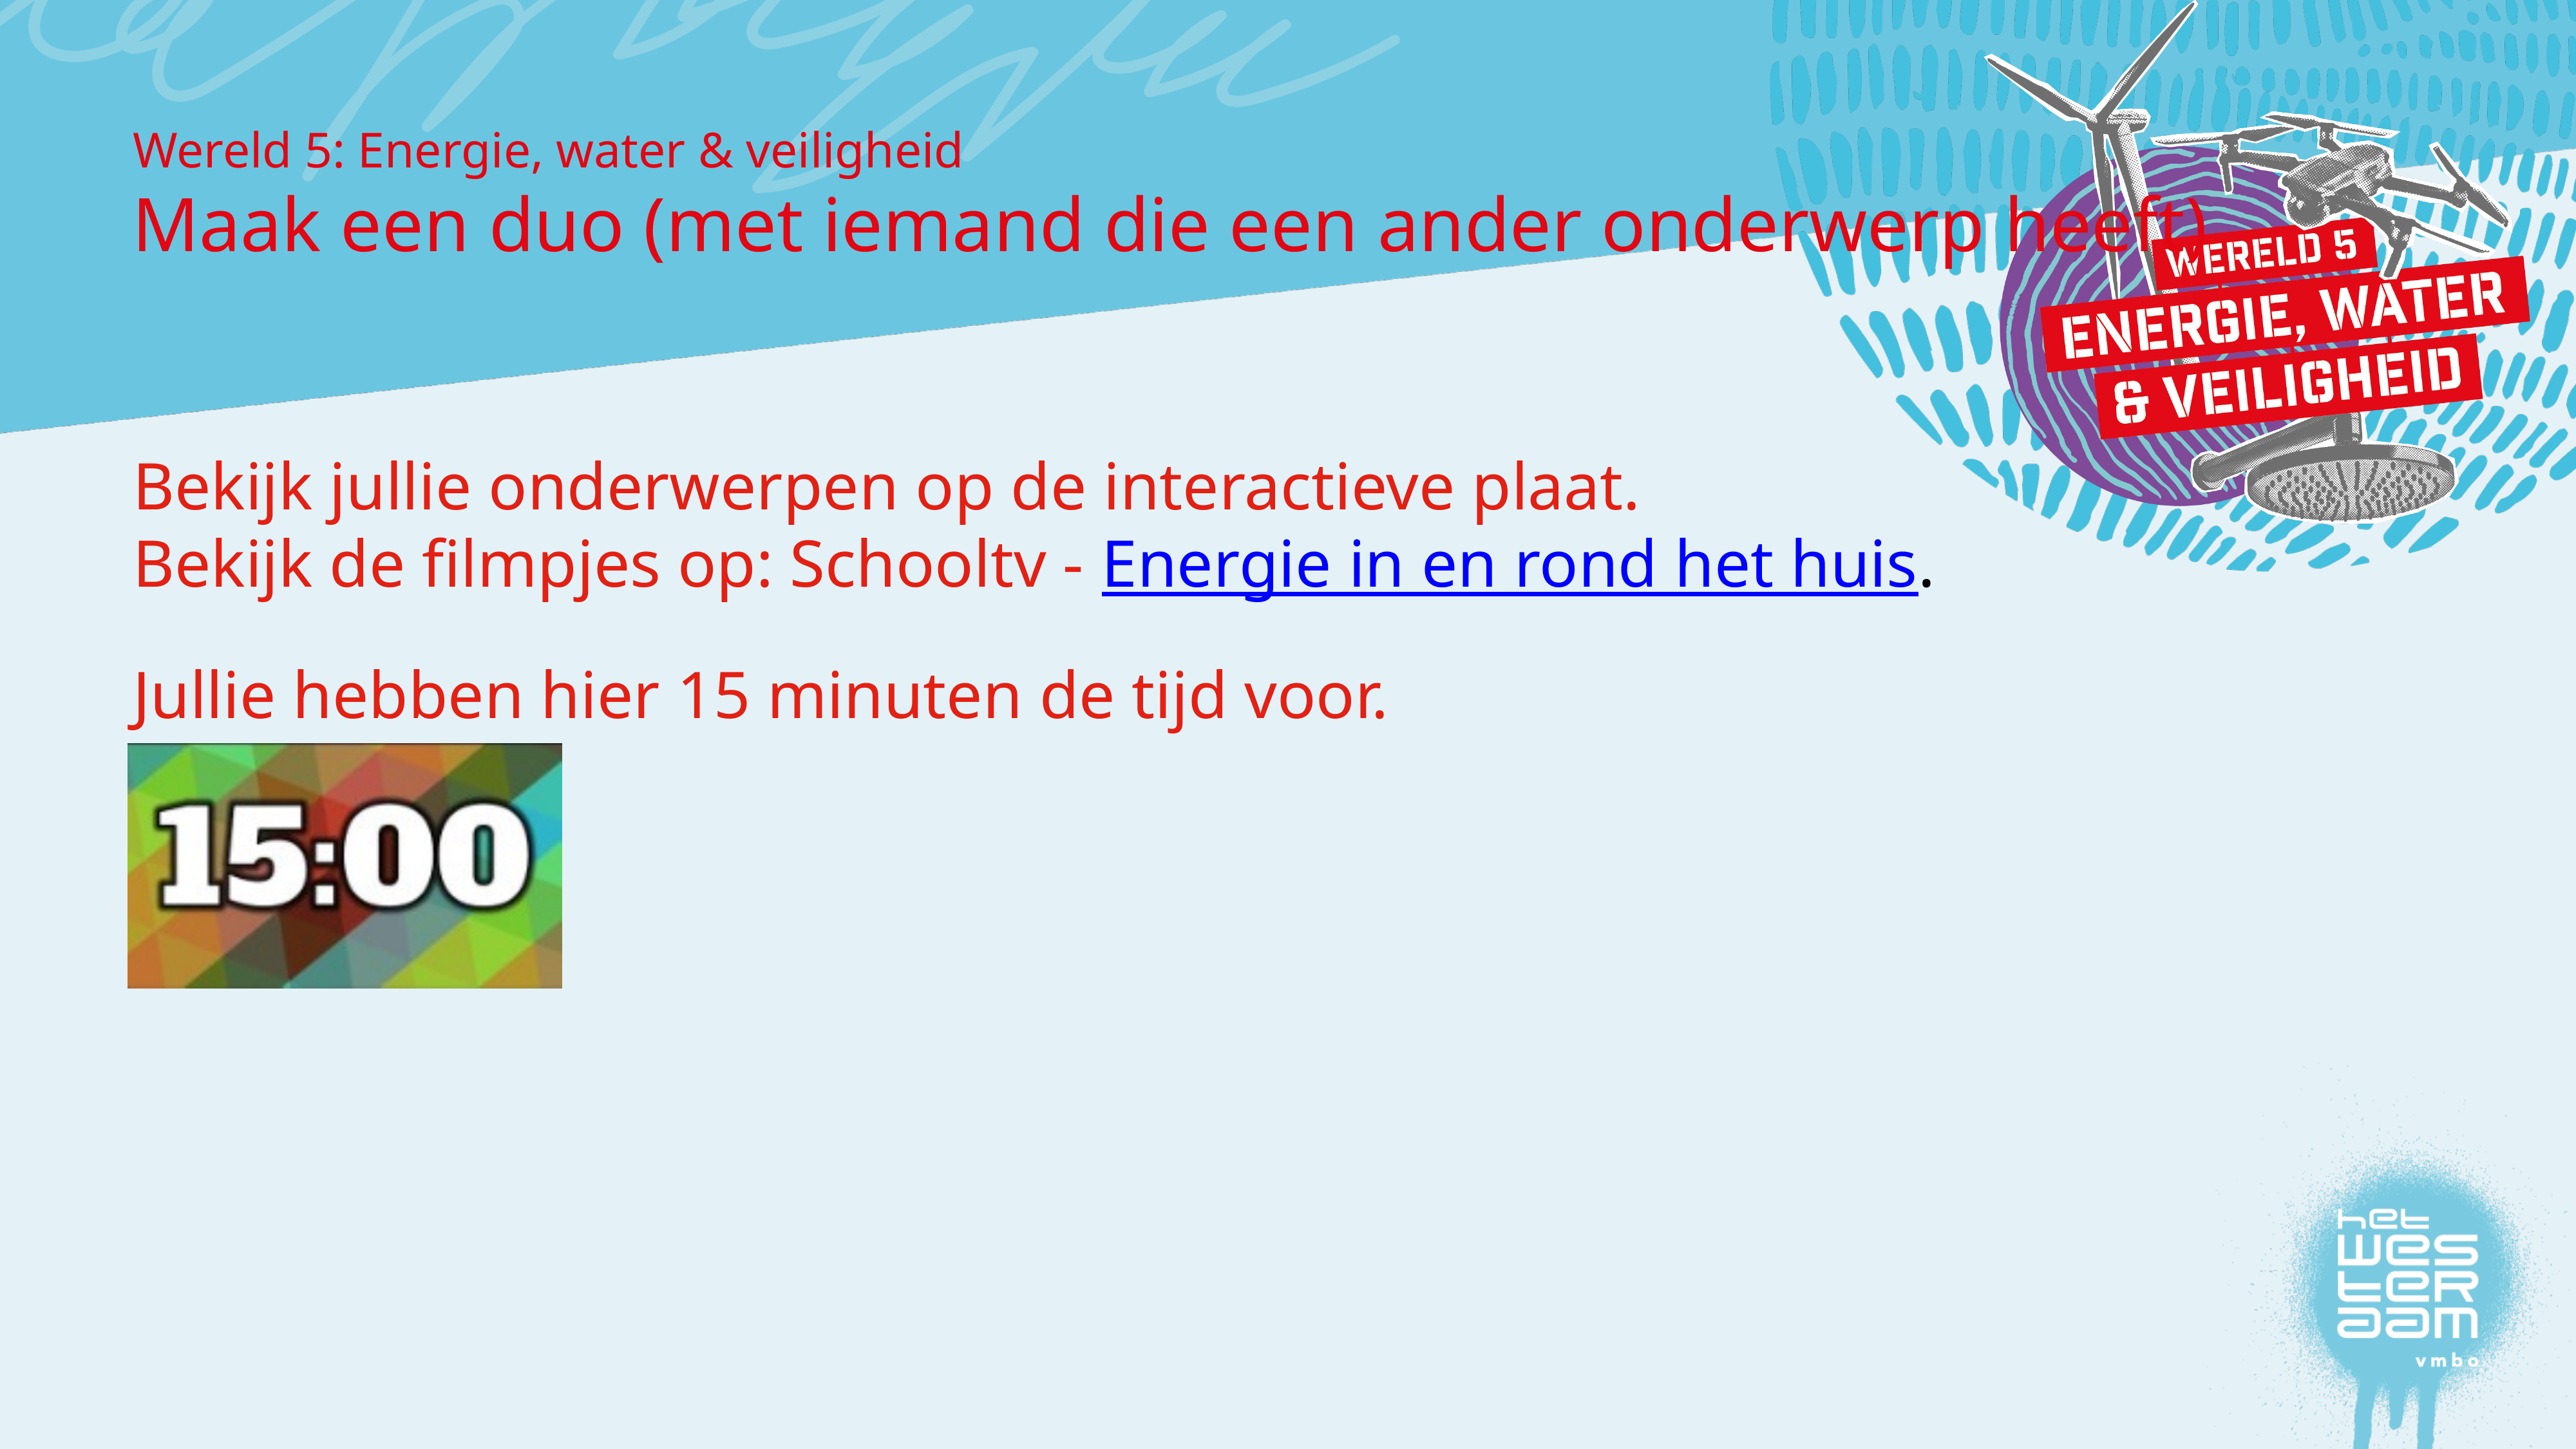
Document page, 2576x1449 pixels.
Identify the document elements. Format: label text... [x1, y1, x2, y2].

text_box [127, 743, 563, 989]
picture [2206, 1062, 2576, 1449]
list Bekijk jullie onderwerpen op de interactieve plaat. Bekijk de filmpjes op: Schooltv - Energie in en rond het huis. Jullie hebben hier 15 minuten de tijd voor. [127, 448, 2449, 1321]
picture [0, 0, 2576, 572]
